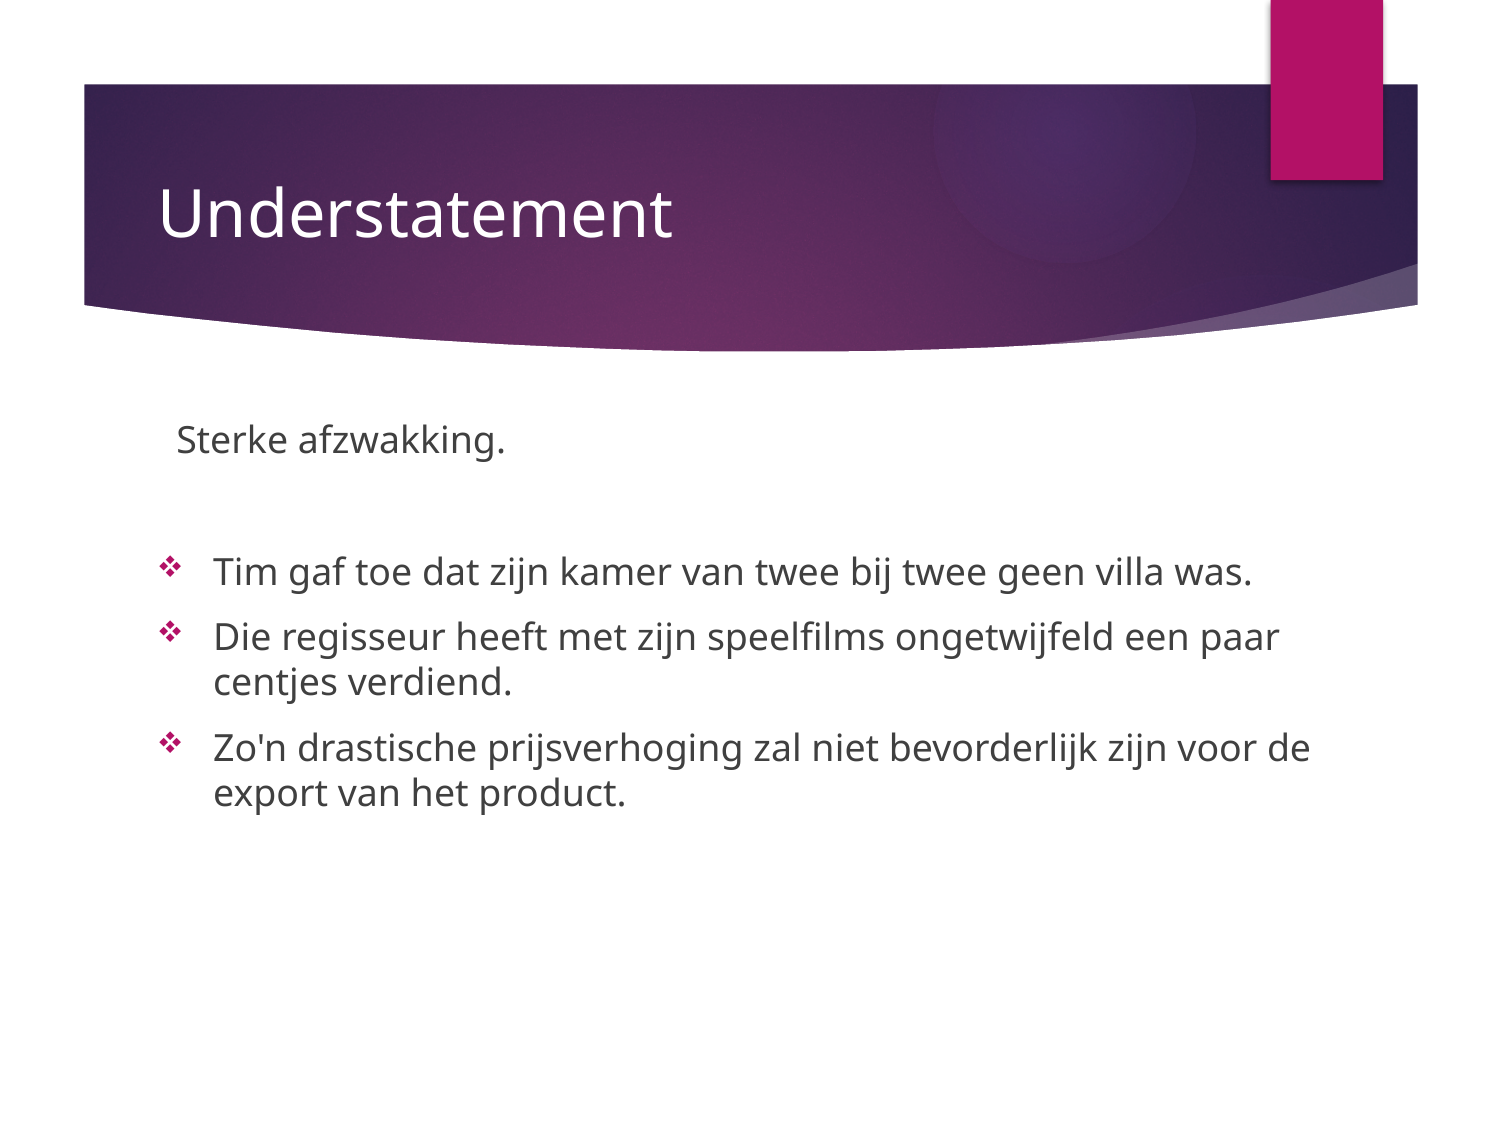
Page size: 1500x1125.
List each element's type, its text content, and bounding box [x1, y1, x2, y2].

list Sterke afzwakking. Tim gaf toe dat zijn kamer van twee bij twee geen villa was. Die regisseur heeft met zijn speelfilms ongetwijfeld een paar centjes verdiend. Zo'n drastische prijsverhoging zal niet bevorderlijk zijn voor de export van het product. [141, 408, 1329, 988]
title Understatement [142, 152, 1183, 269]
